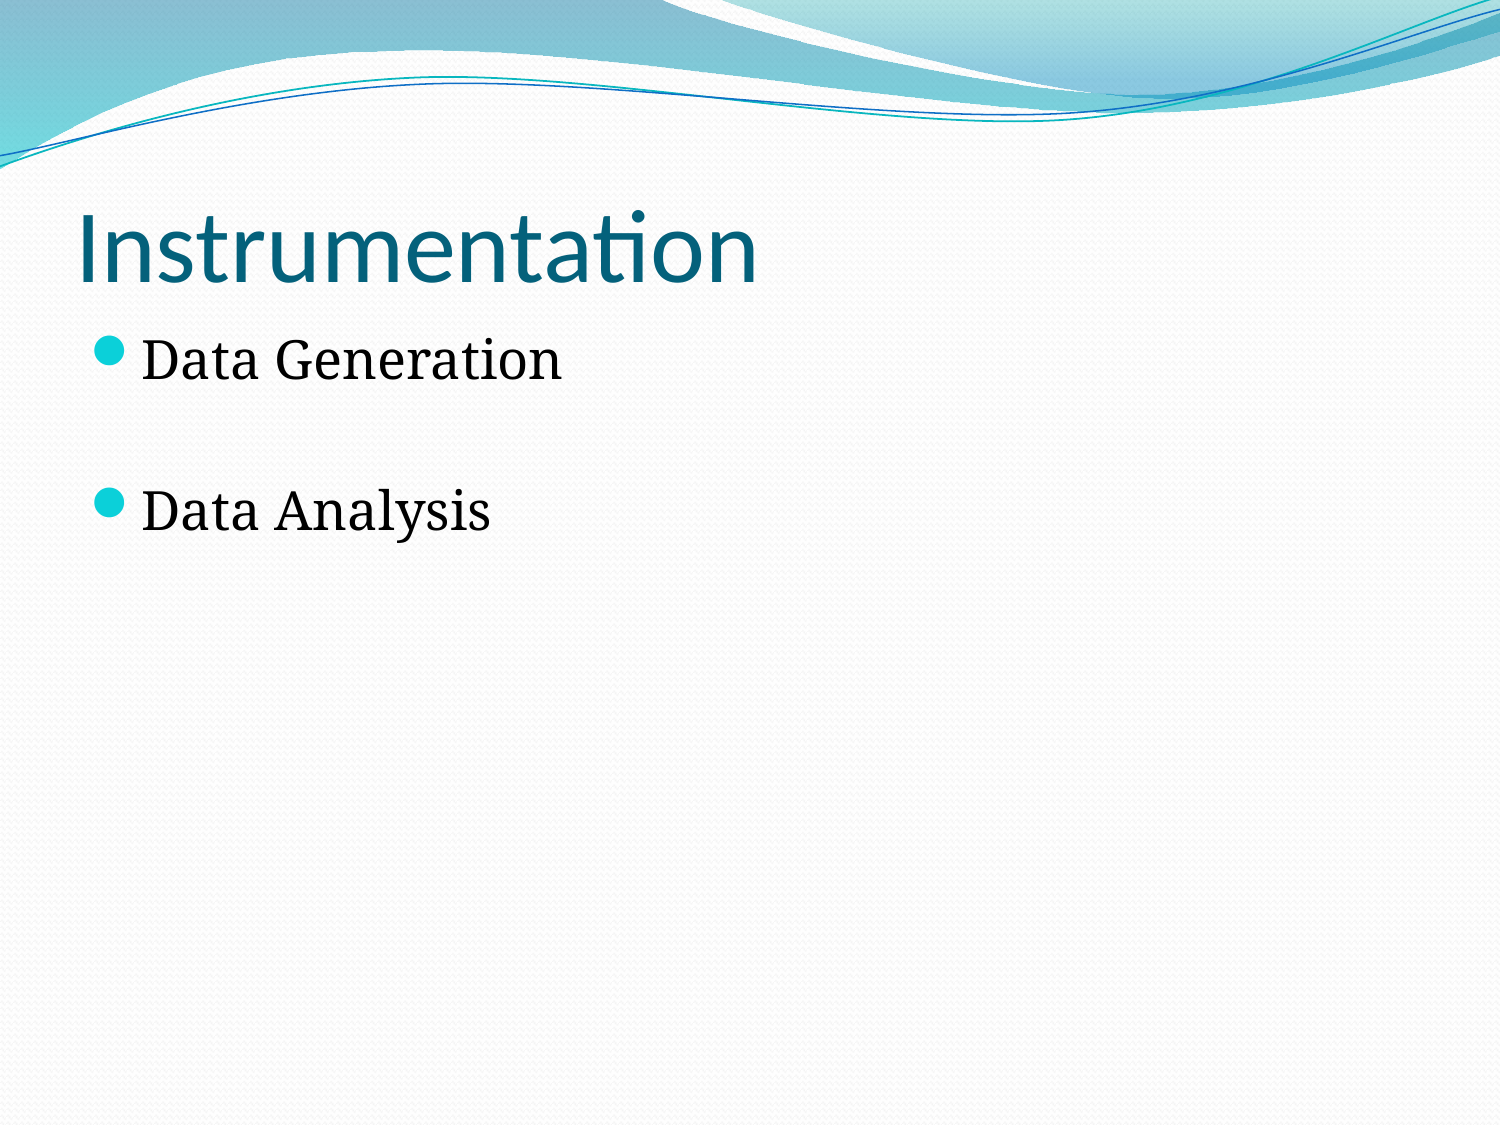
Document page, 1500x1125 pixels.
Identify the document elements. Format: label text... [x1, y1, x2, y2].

title Instrumentation [74, 115, 1426, 304]
list Data Generation Data Analysis [74, 317, 1426, 1038]
